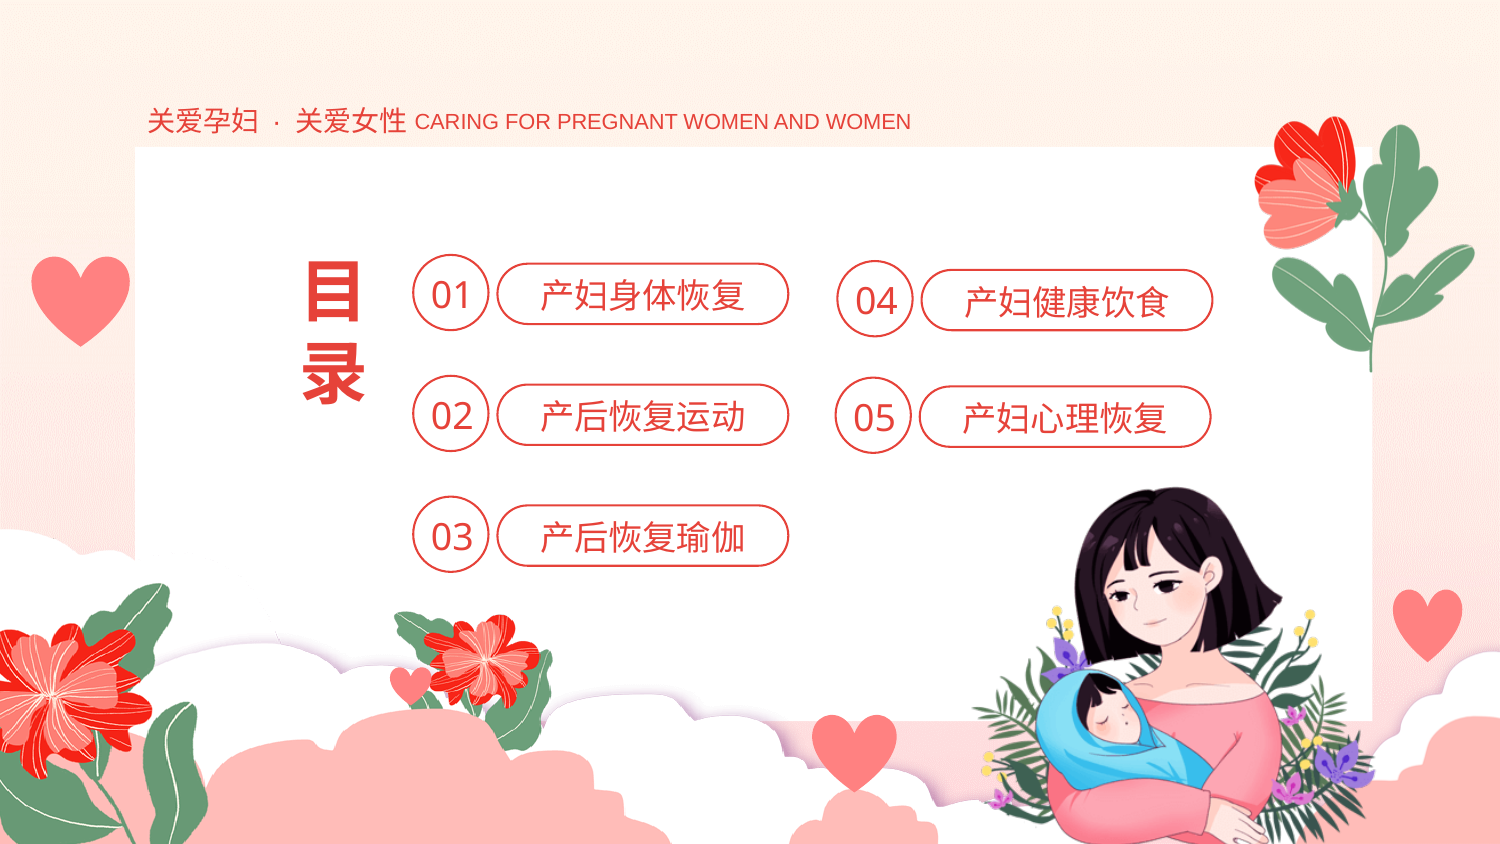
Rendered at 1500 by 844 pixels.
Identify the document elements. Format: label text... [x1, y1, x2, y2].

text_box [413, 375, 789, 452]
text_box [413, 496, 789, 572]
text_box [837, 261, 1213, 337]
text_box [30, 255, 131, 349]
text_box [1430, 588, 1461, 598]
picture [0, 0, 1500, 844]
text_box CARING FOR PREGNANT WOMEN AND WOMEN [399, 100, 1004, 142]
text_box 目 录 [267, 240, 400, 421]
text_box 关爱孕妇 · 关爱女性 [132, 95, 425, 145]
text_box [835, 377, 1211, 453]
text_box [413, 254, 789, 331]
text_box [134, 146, 1373, 500]
text_box [1404, 588, 1425, 598]
